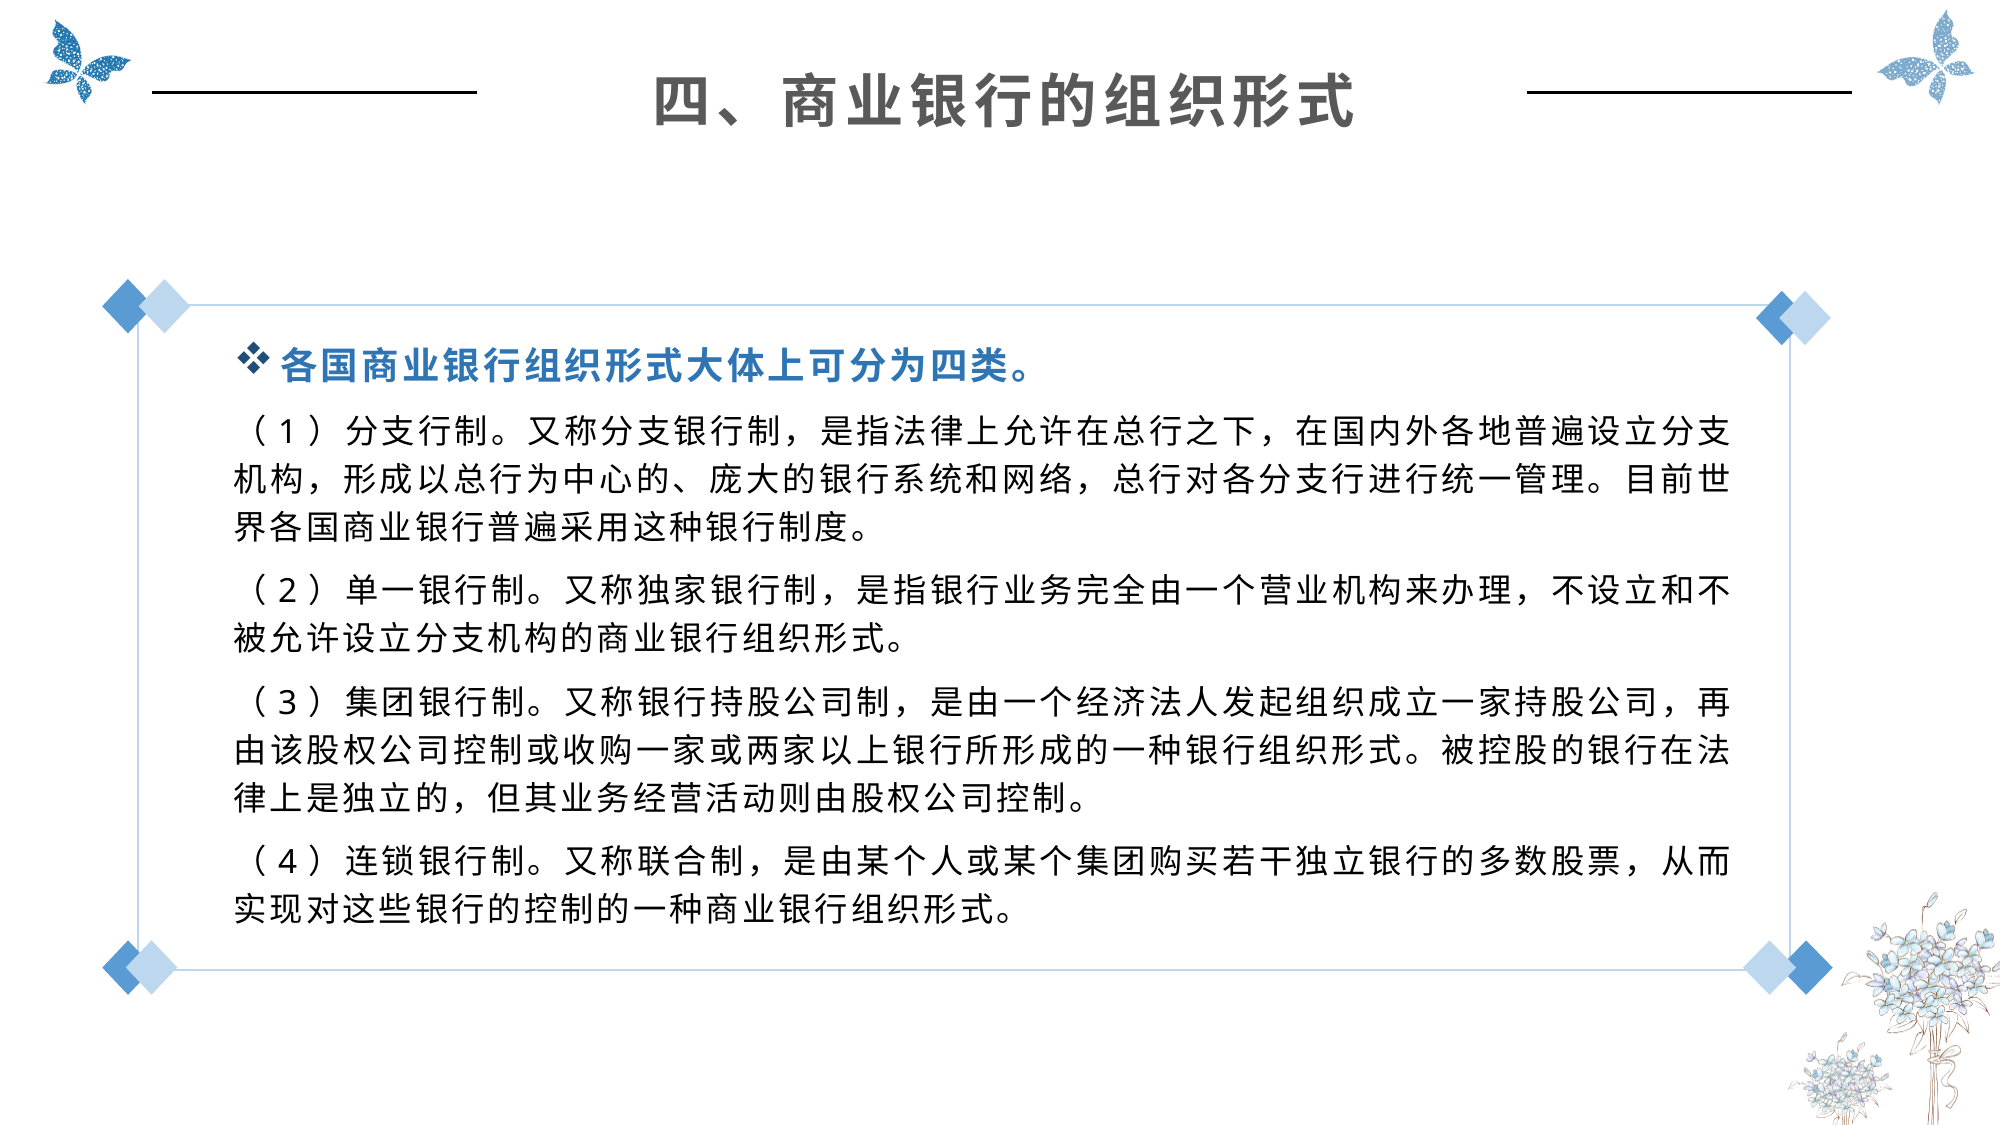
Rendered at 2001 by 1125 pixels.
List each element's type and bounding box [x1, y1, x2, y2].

text_box [102, 278, 1833, 995]
text_box [151, 55, 1852, 142]
picture [1788, 892, 2000, 1125]
